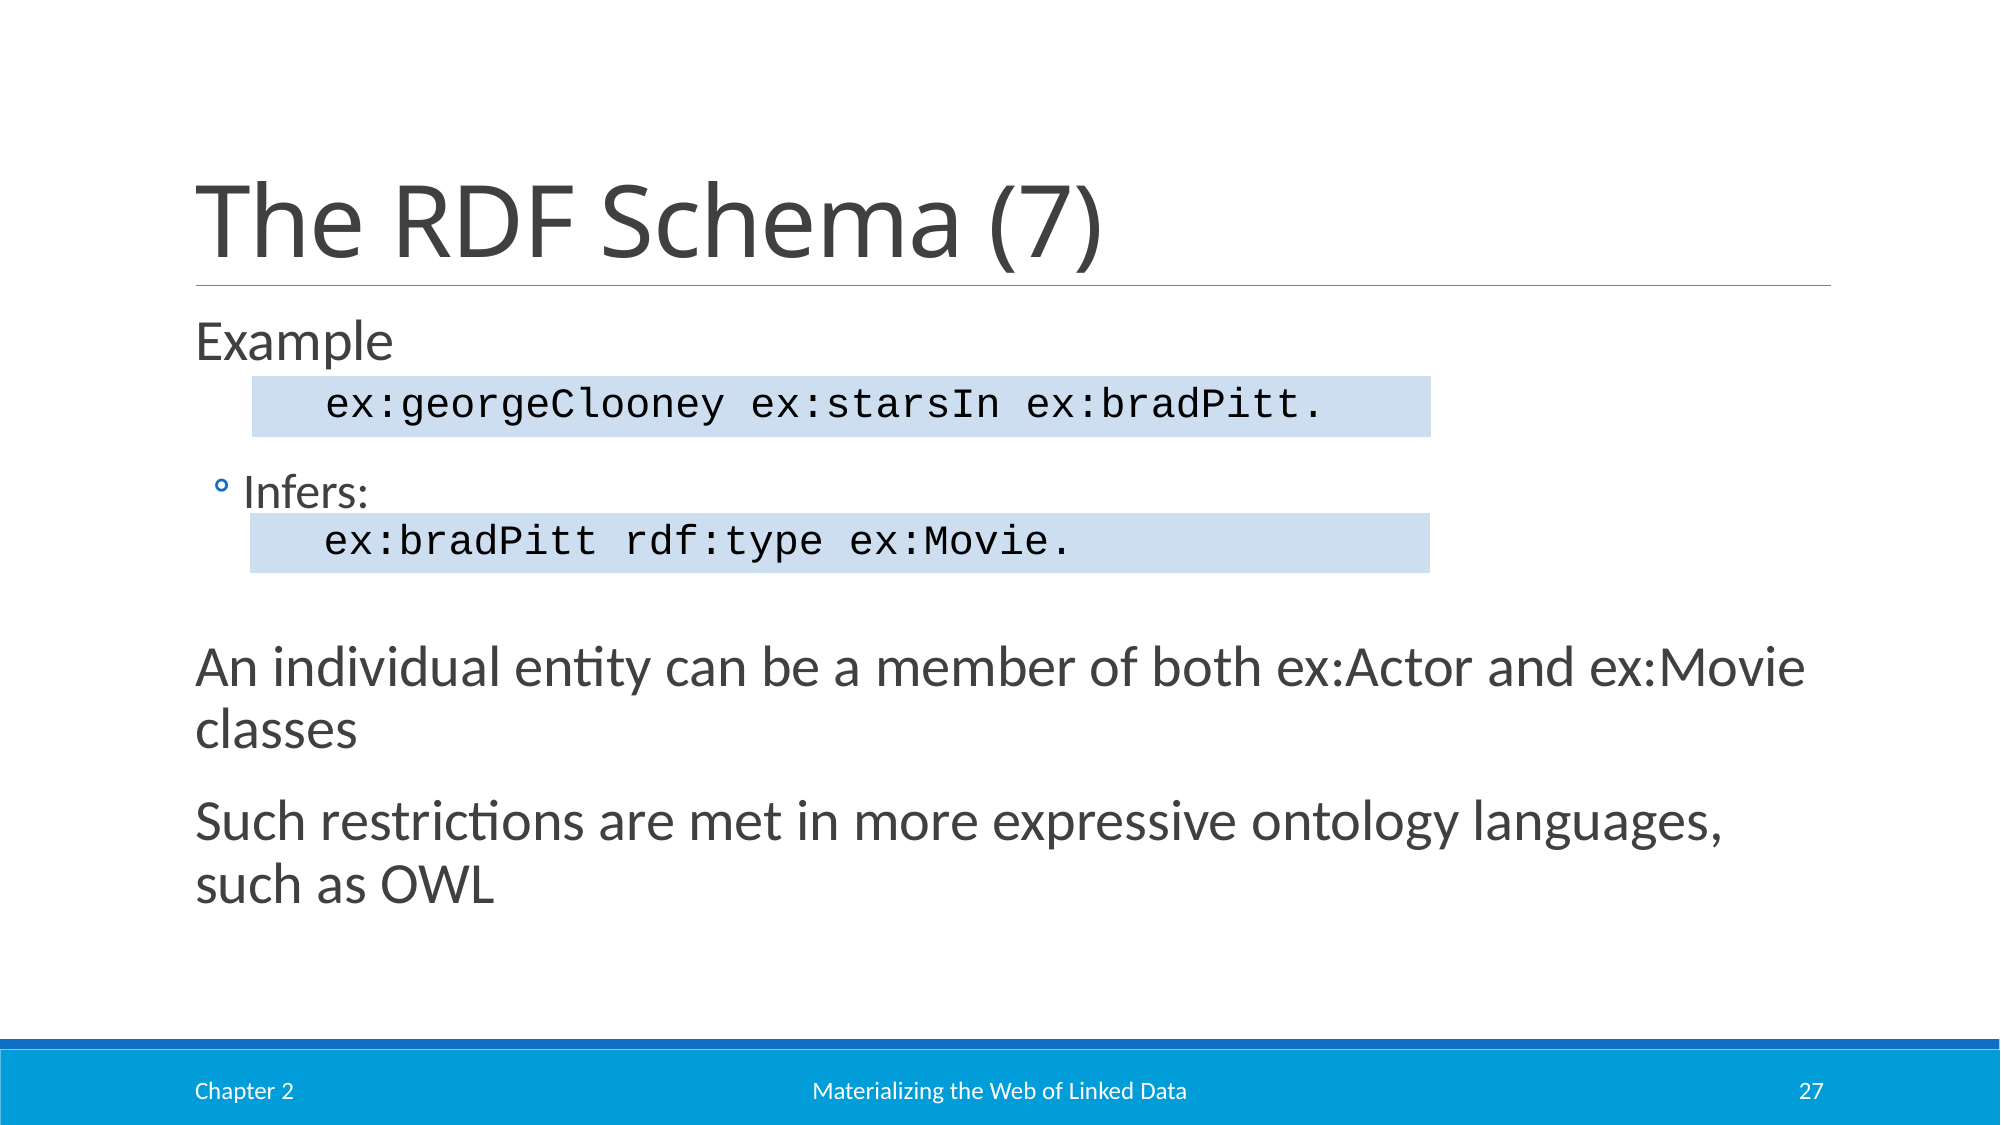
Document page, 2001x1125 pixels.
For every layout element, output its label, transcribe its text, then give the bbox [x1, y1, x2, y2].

title The RDF Schema (7) [180, 47, 1830, 285]
table_header ex:bradPitt rdf:type ex:Movie. [250, 513, 1430, 573]
slide_number 27 [1624, 1059, 1840, 1120]
table_header ex:georgeClooney ex:starsIn ex:bradPitt. [252, 376, 1431, 437]
slide_number Chapter 2 [180, 1059, 586, 1120]
list Example Infers: An individual entity can be a member of both ex:Actor and ex:Movie classes Such restrictions are met in more expressive ontology languages, such as OWL [180, 302, 1830, 963]
footer Materializing the Web of Linked Data [604, 1059, 1396, 1120]
